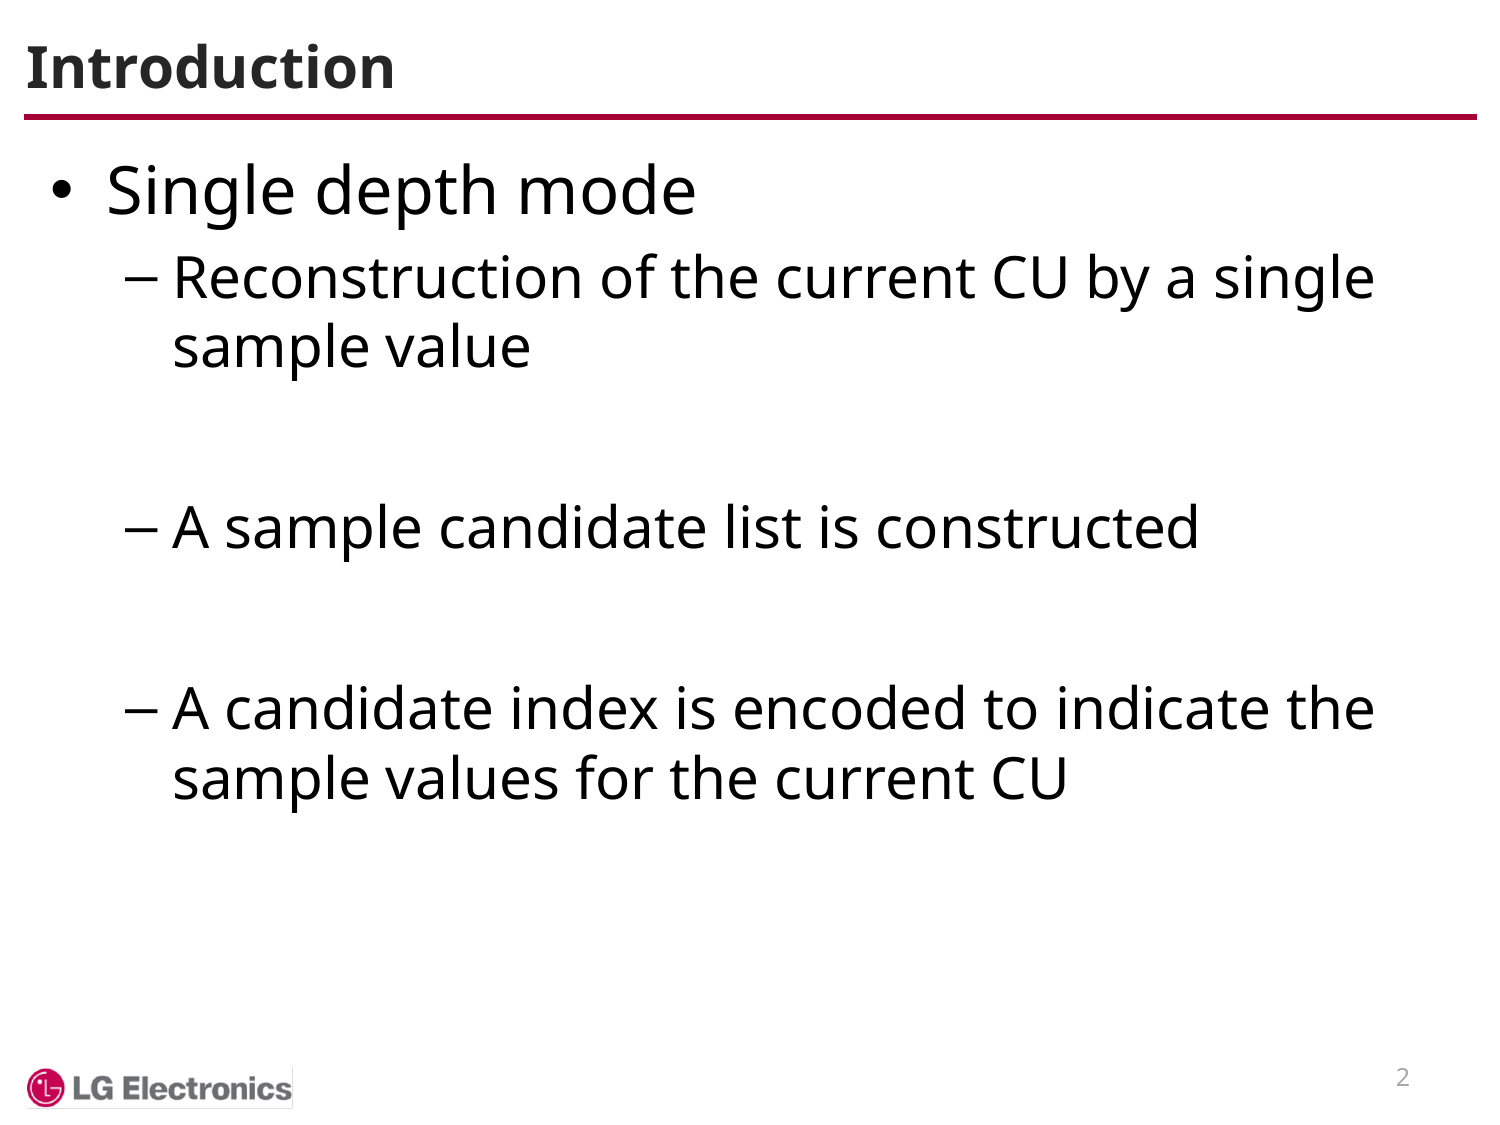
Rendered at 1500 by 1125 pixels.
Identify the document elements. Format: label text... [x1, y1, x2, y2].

slide_number 2 [1074, 1054, 1425, 1103]
list Single depth mode Reconstruction of the current CU by a single sample value A sample candidate list is constructed A candidate index is encoded to indicate the sample values for the current CU [35, 140, 1465, 1043]
picture [26, 1066, 293, 1109]
title Introduction [11, 23, 1465, 108]
